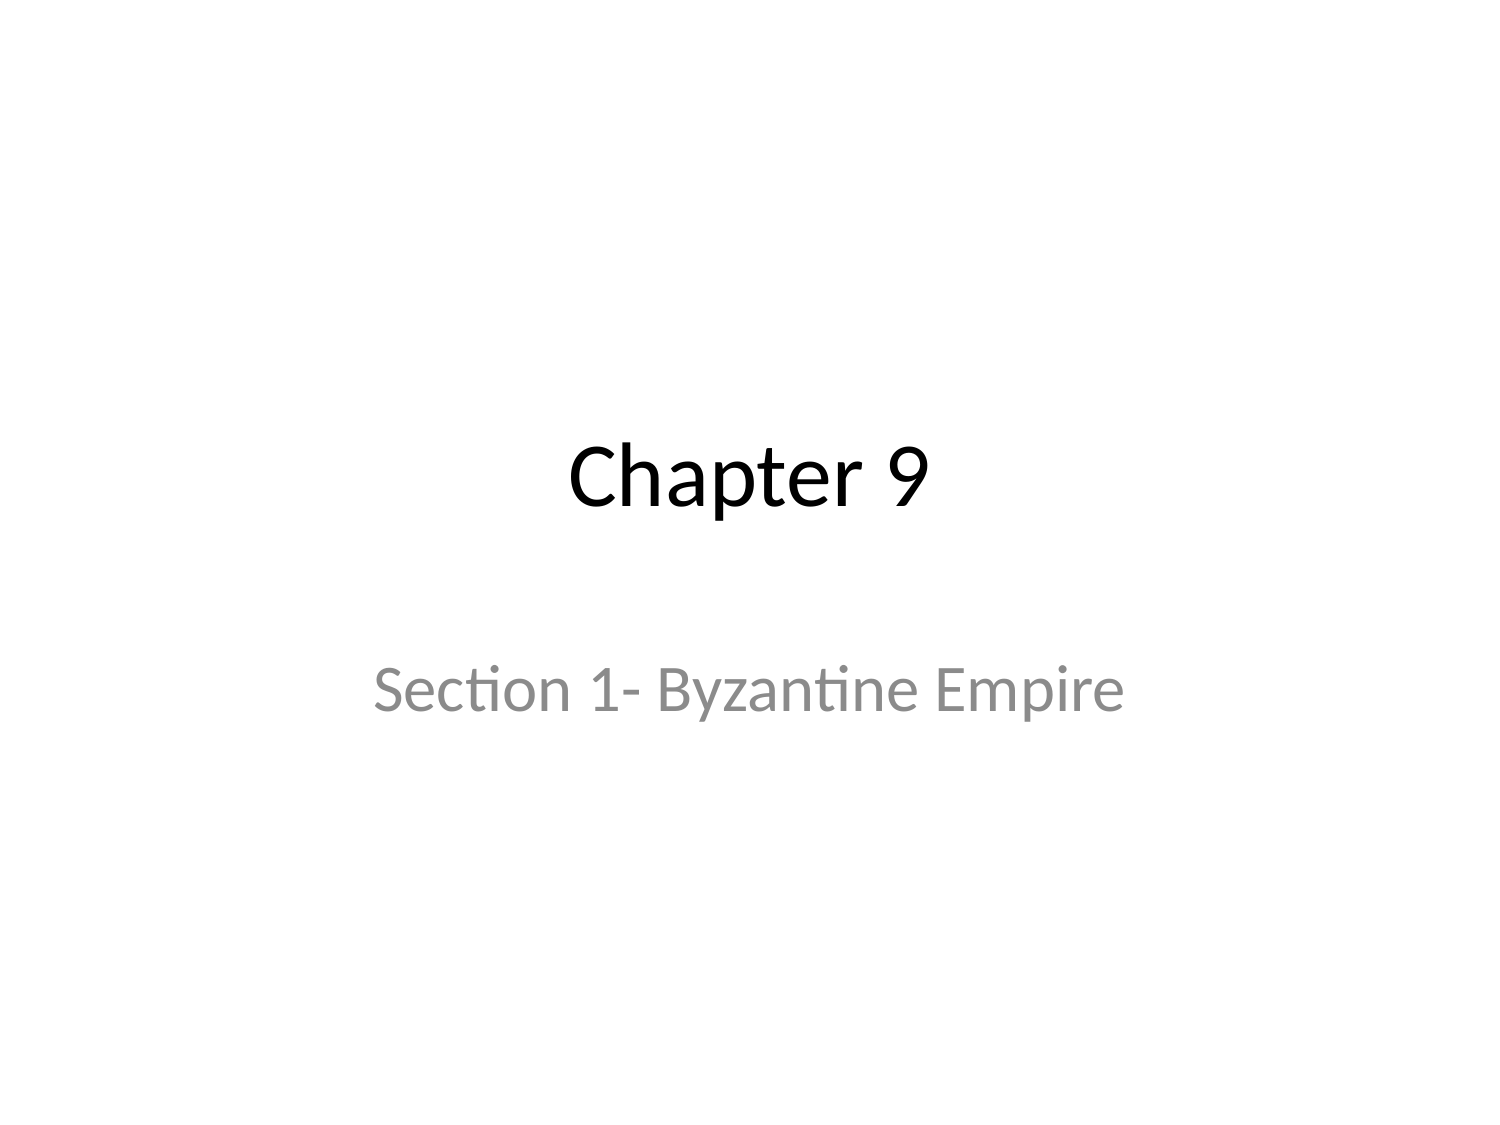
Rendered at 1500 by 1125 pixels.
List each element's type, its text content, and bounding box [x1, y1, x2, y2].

title Chapter 9 [112, 349, 1388, 591]
subtitle Section 1- Byzantine Empire [225, 637, 1275, 925]
